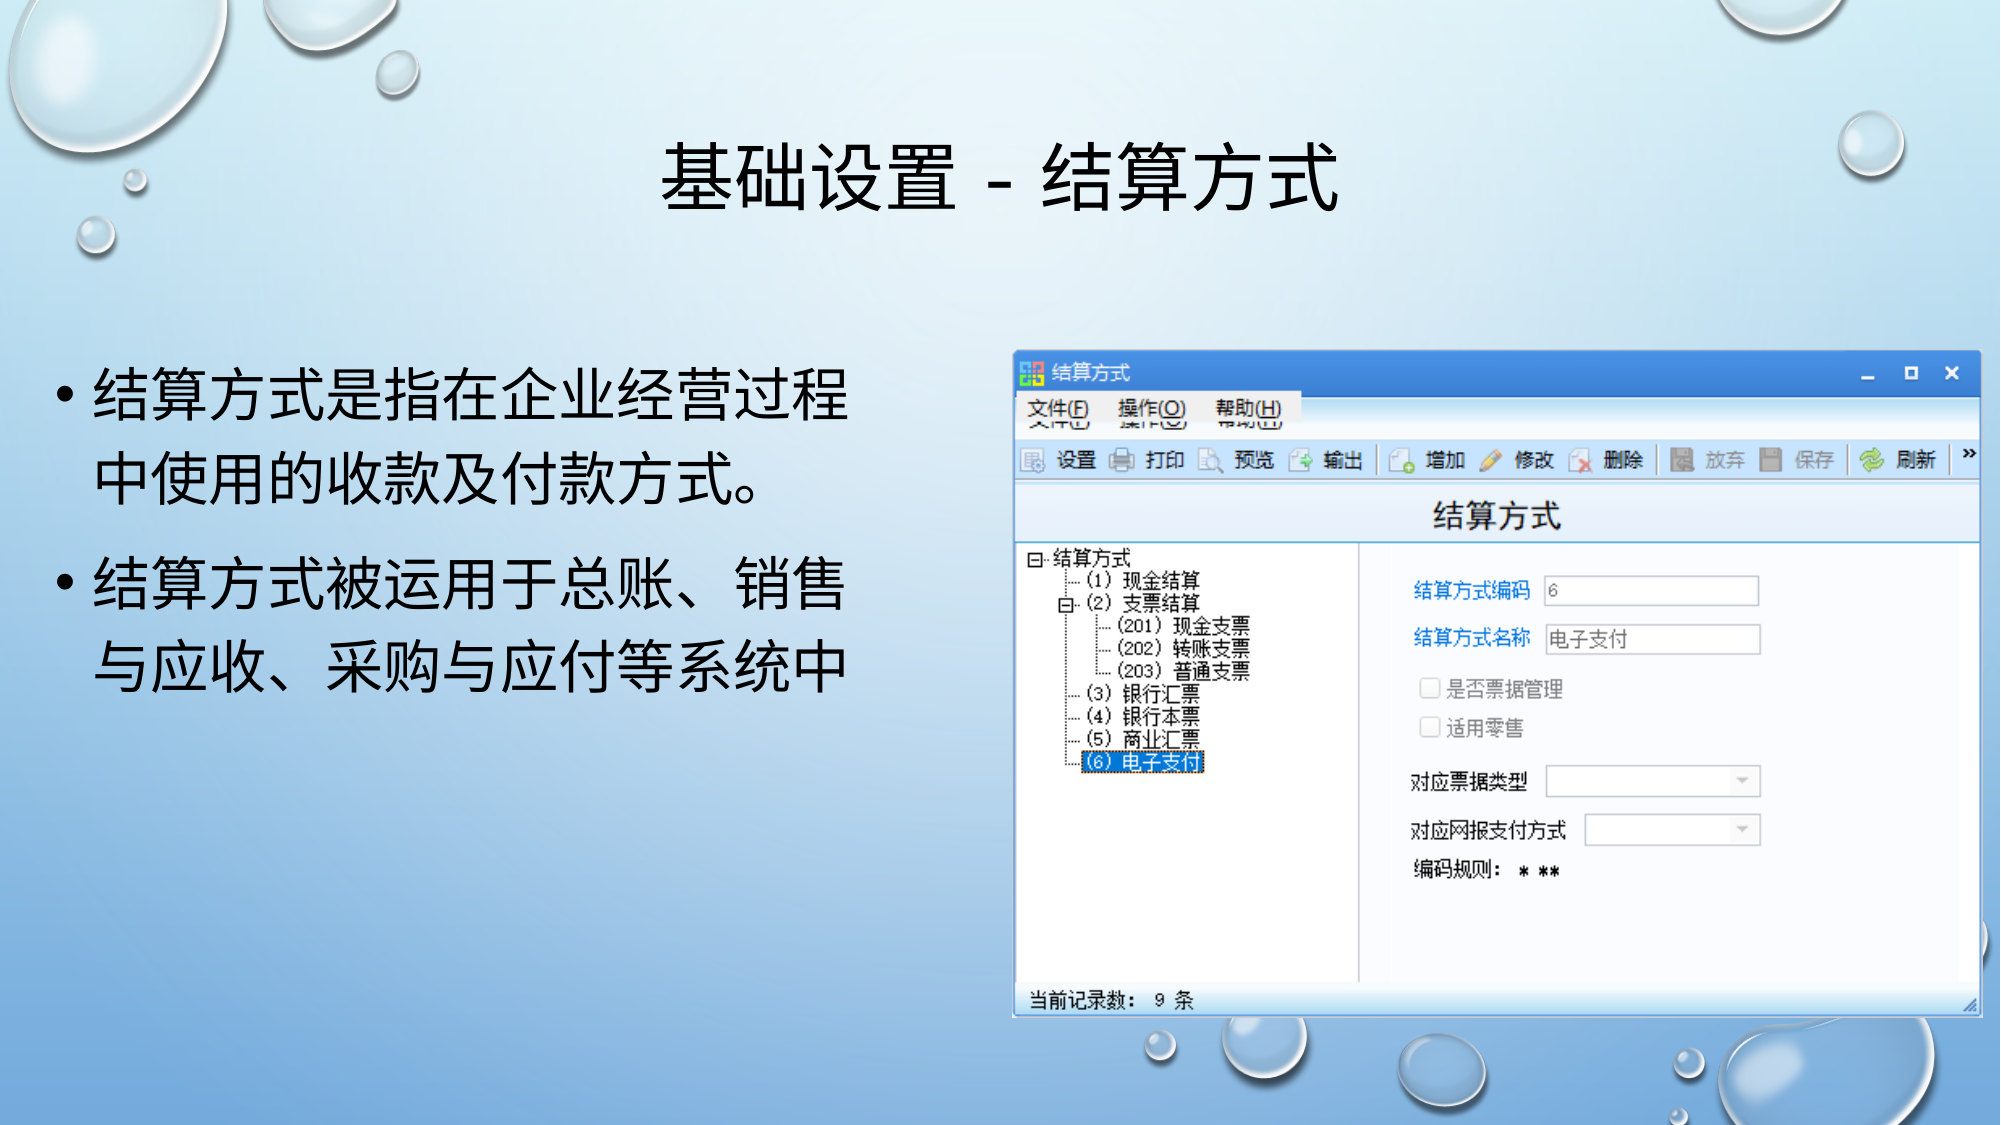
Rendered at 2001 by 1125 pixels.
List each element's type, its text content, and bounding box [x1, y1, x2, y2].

title 基础设置-结算方式 [149, 50, 1851, 312]
list 结算方式是指在企业经营过程中使用的收款及付款方式。 结算方式被运用于总账、销售与应收、采购与应付等系统中 [39, 336, 878, 1075]
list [1012, 349, 1984, 1018]
picture [0, 0, 2000, 1125]
